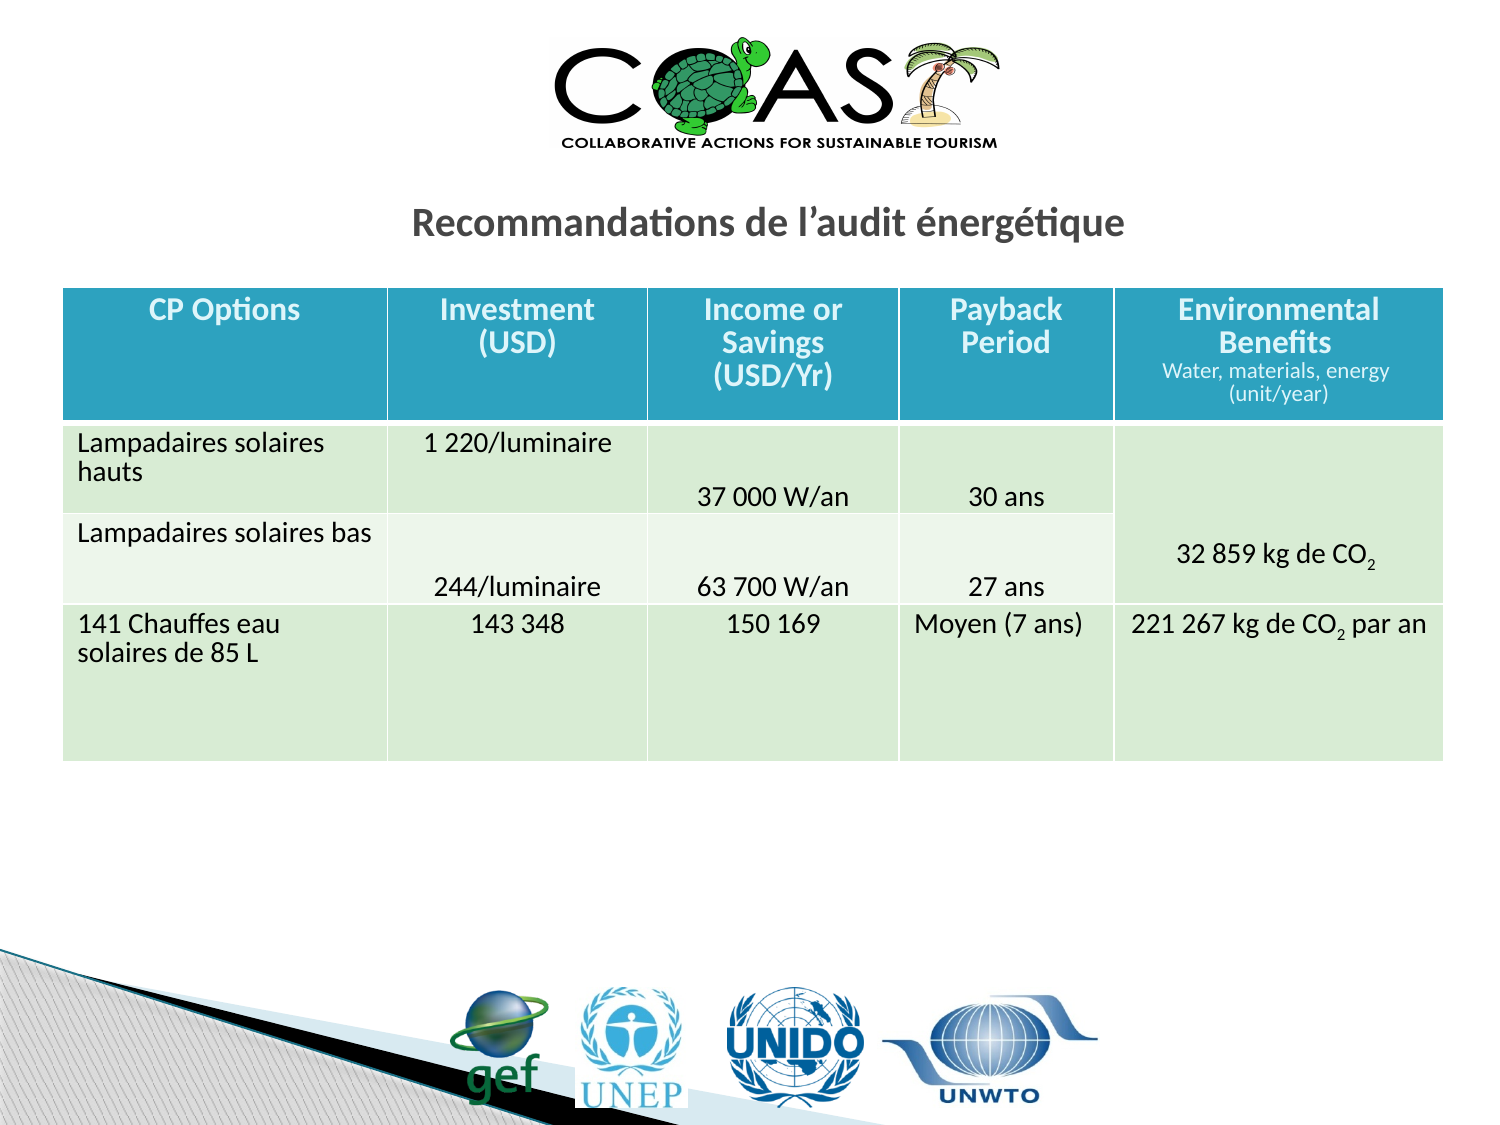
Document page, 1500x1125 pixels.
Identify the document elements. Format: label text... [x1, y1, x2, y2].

table_cell Lampadaires solaires bas [63, 514, 387, 603]
table_cell 27 ans [900, 514, 1113, 603]
table_cell Moyen (7 ans) [900, 605, 1113, 761]
picture [549, 37, 1000, 148]
table_header Environmental Benefits Water, materials, energy (unit/year) [1115, 288, 1443, 420]
table_header Income or Savings (USD/Yr) [648, 288, 898, 420]
table_cell 244/luminaire [388, 514, 647, 603]
table_cell Lampadaires solaires hauts [63, 426, 387, 513]
table_cell 221 267 kg de CO2 par an [1115, 605, 1443, 761]
table_header CP Options [63, 288, 387, 420]
table_cell 150 169 [648, 605, 898, 761]
table_cell 30 ans [900, 426, 1113, 513]
table_header Payback Period [900, 288, 1113, 420]
table_cell 141 Chauffes eau solaires de 85 L [63, 605, 387, 761]
table_cell 143 348 [388, 605, 647, 761]
table_cell 1 220/luminaire [388, 426, 647, 513]
picture [727, 987, 864, 1108]
picture [575, 987, 688, 1108]
text_box Recommandations de l’audit énergétique [87, 187, 1450, 253]
picture [877, 987, 1100, 1108]
table_header Investment (USD) [388, 288, 647, 420]
table_cell 63 700 W/an [648, 514, 898, 603]
table_cell 32 859 kg de CO2 [1115, 426, 1443, 603]
picture [447, 987, 551, 1108]
table_cell 37 000 W/an [648, 426, 898, 513]
